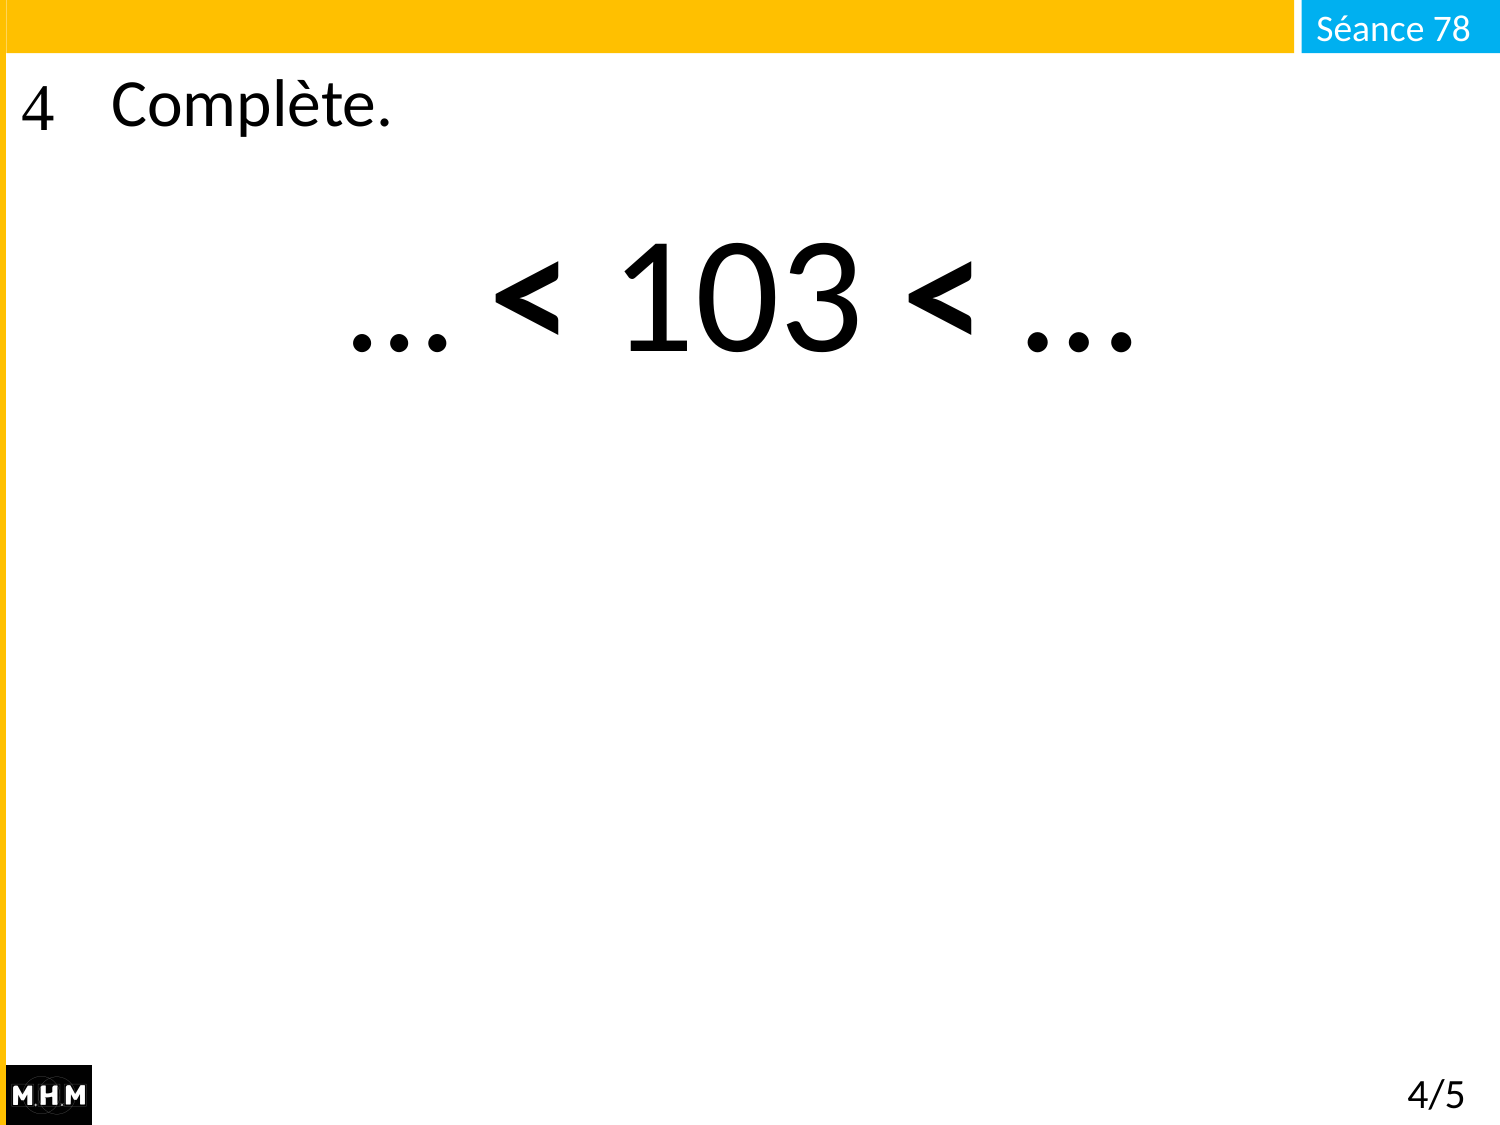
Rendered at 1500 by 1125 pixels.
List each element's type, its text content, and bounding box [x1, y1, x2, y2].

text_box … < 103 < … [271, 177, 1216, 393]
list 4/5 [1373, 1064, 1500, 1125]
picture [6, 1065, 92, 1125]
title Complète. [96, 60, 1391, 149]
